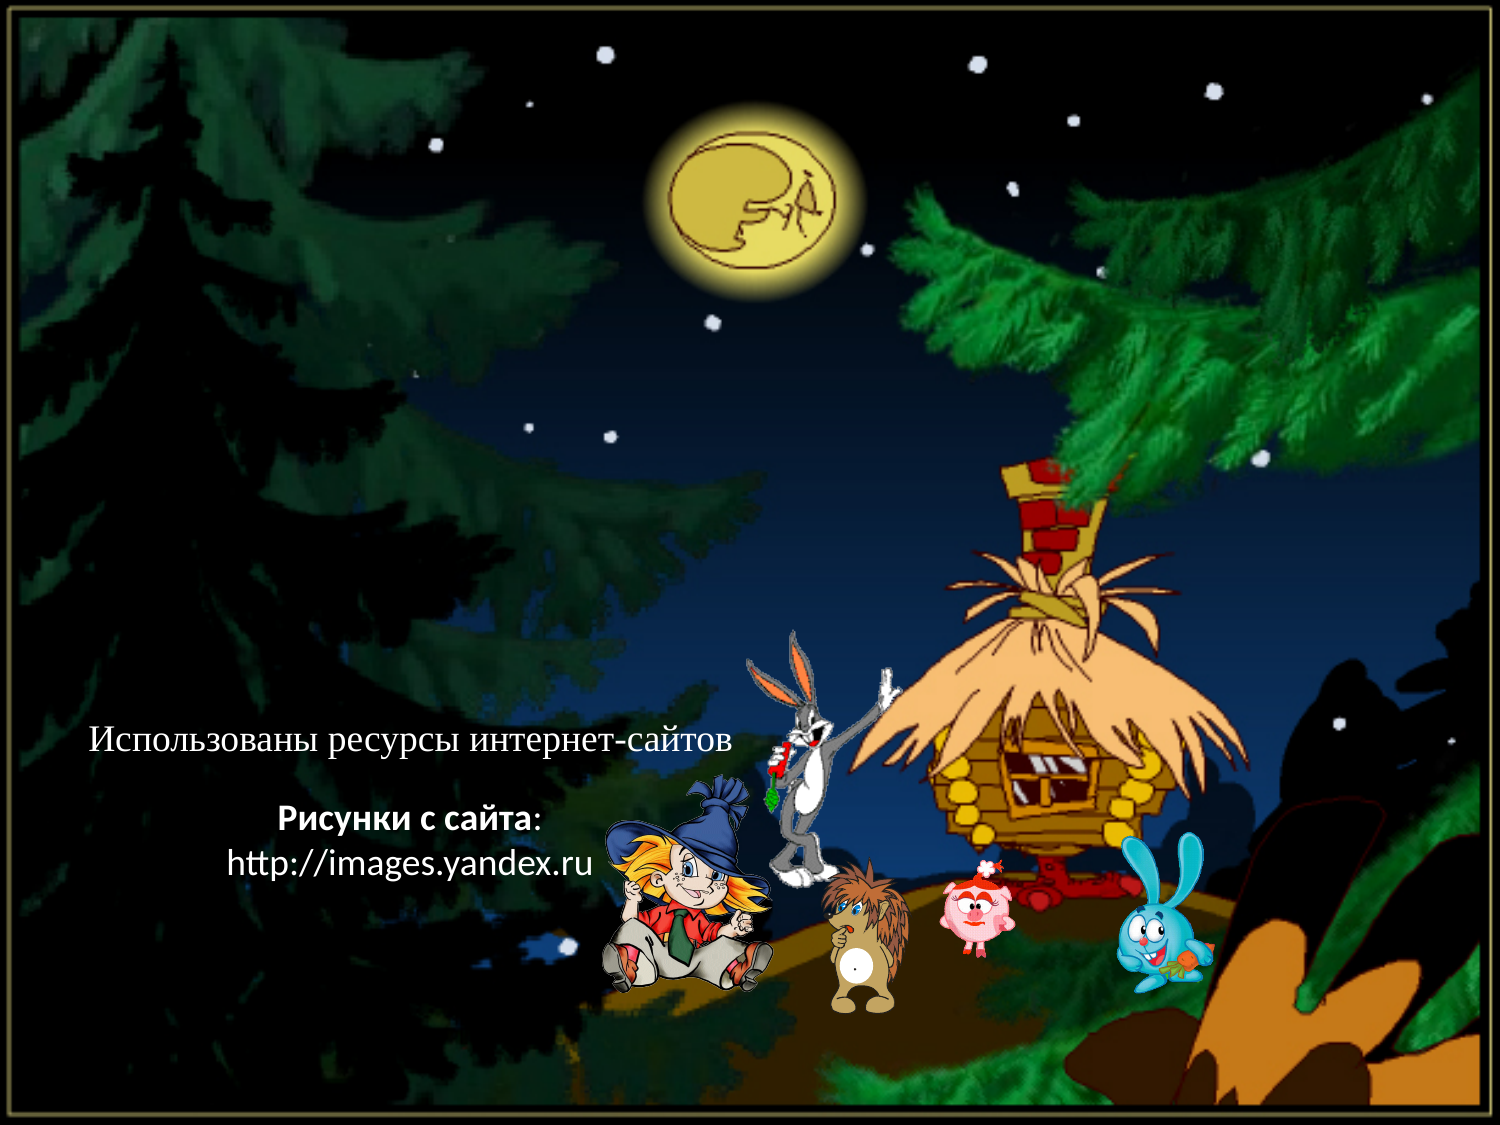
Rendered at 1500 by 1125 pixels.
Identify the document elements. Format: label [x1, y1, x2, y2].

text_box [820, 855, 915, 1016]
picture [0, 0, 1500, 1125]
